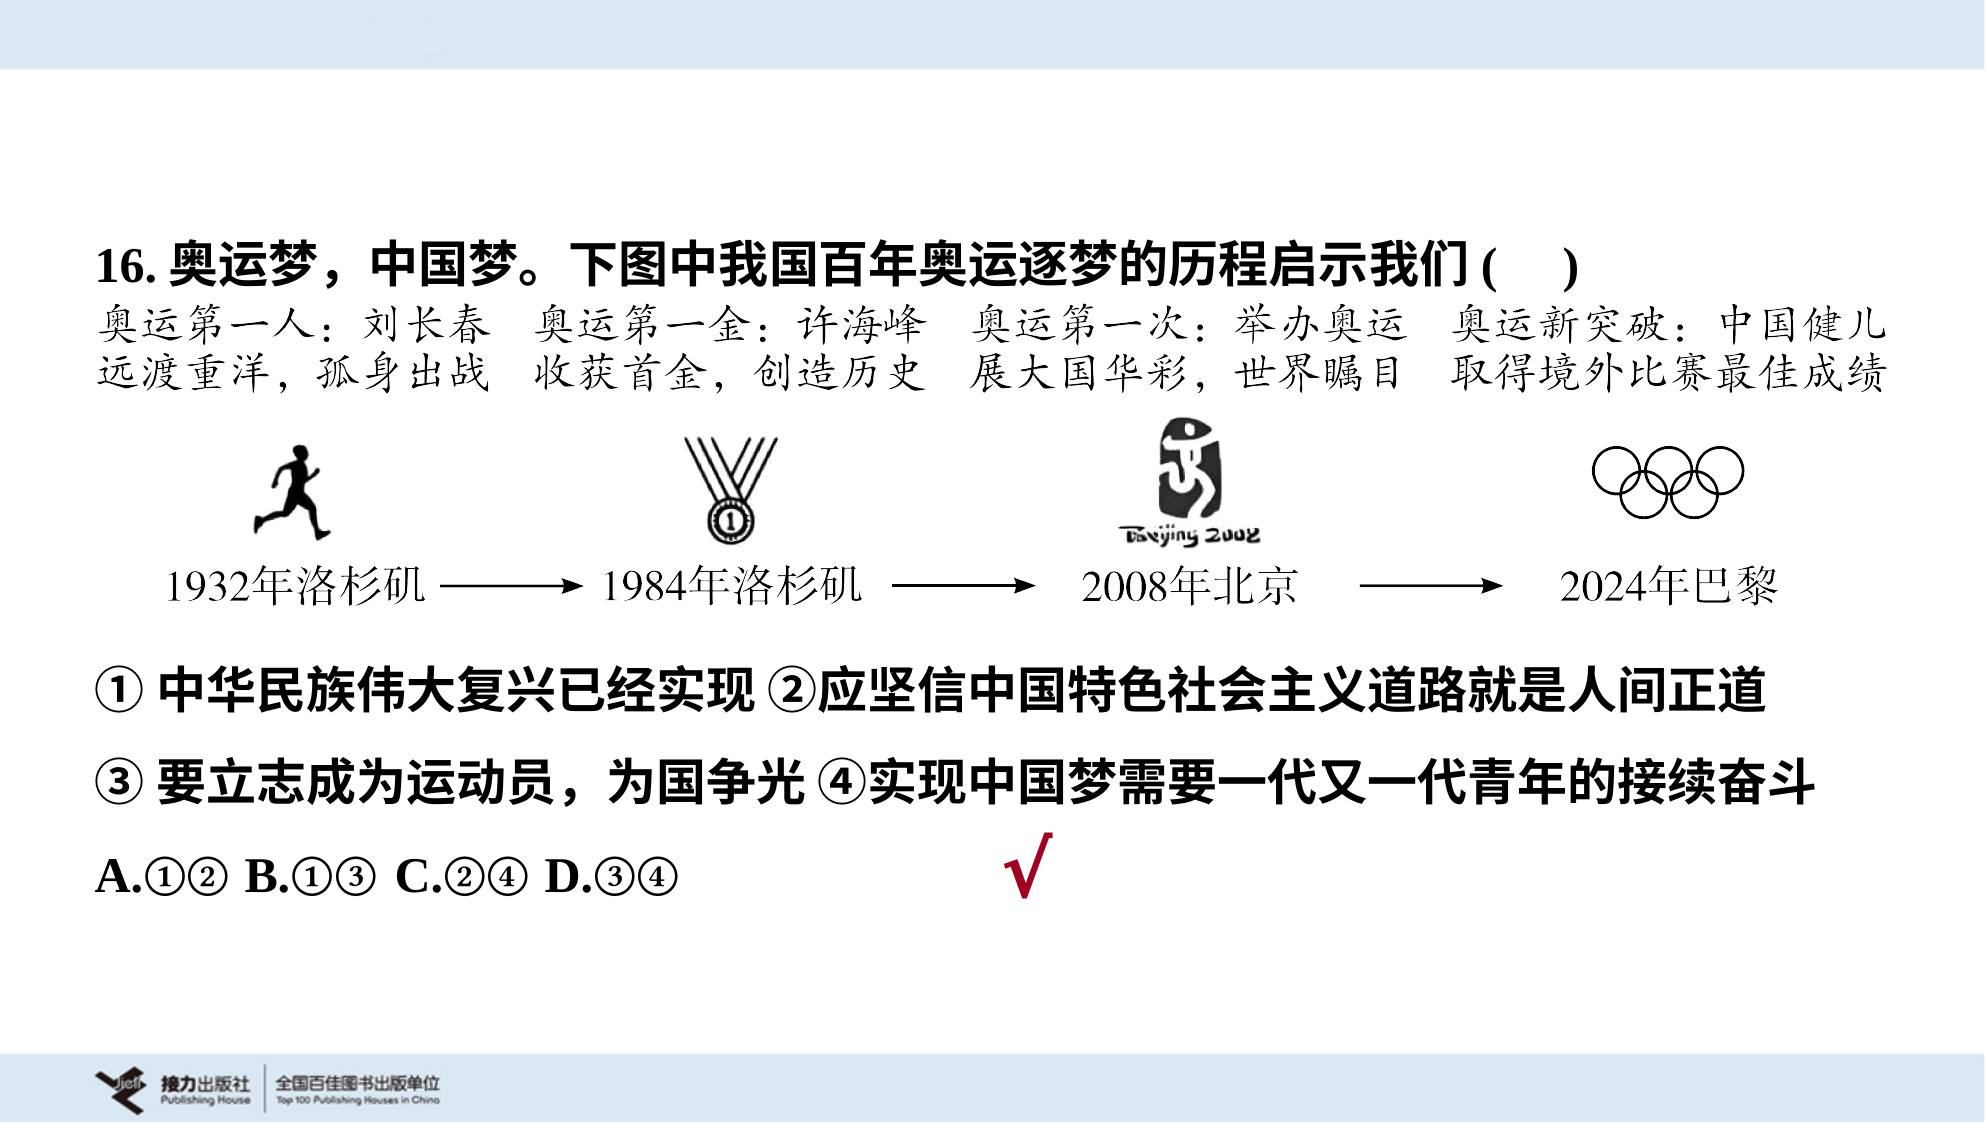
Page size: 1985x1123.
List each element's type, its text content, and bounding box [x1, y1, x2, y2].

picture [0, 0, 1985, 1122]
text_box √ [1001, 820, 1054, 914]
text_box ①中华民族伟大复兴已经实现 ②应坚信中国特色社会主义道路就是人间正道 ③要立志成为运动员，为国争光 ④实现中国梦需要一代又一代青年的接续奋斗 [94, 626, 1892, 810]
text_box A.①② B.①③ C.②④ D.③④ [94, 815, 1892, 903]
text_box 16.奥运梦，中国梦。下图中我国百年奥运逐梦的历程启示我们( ) [94, 204, 1892, 292]
